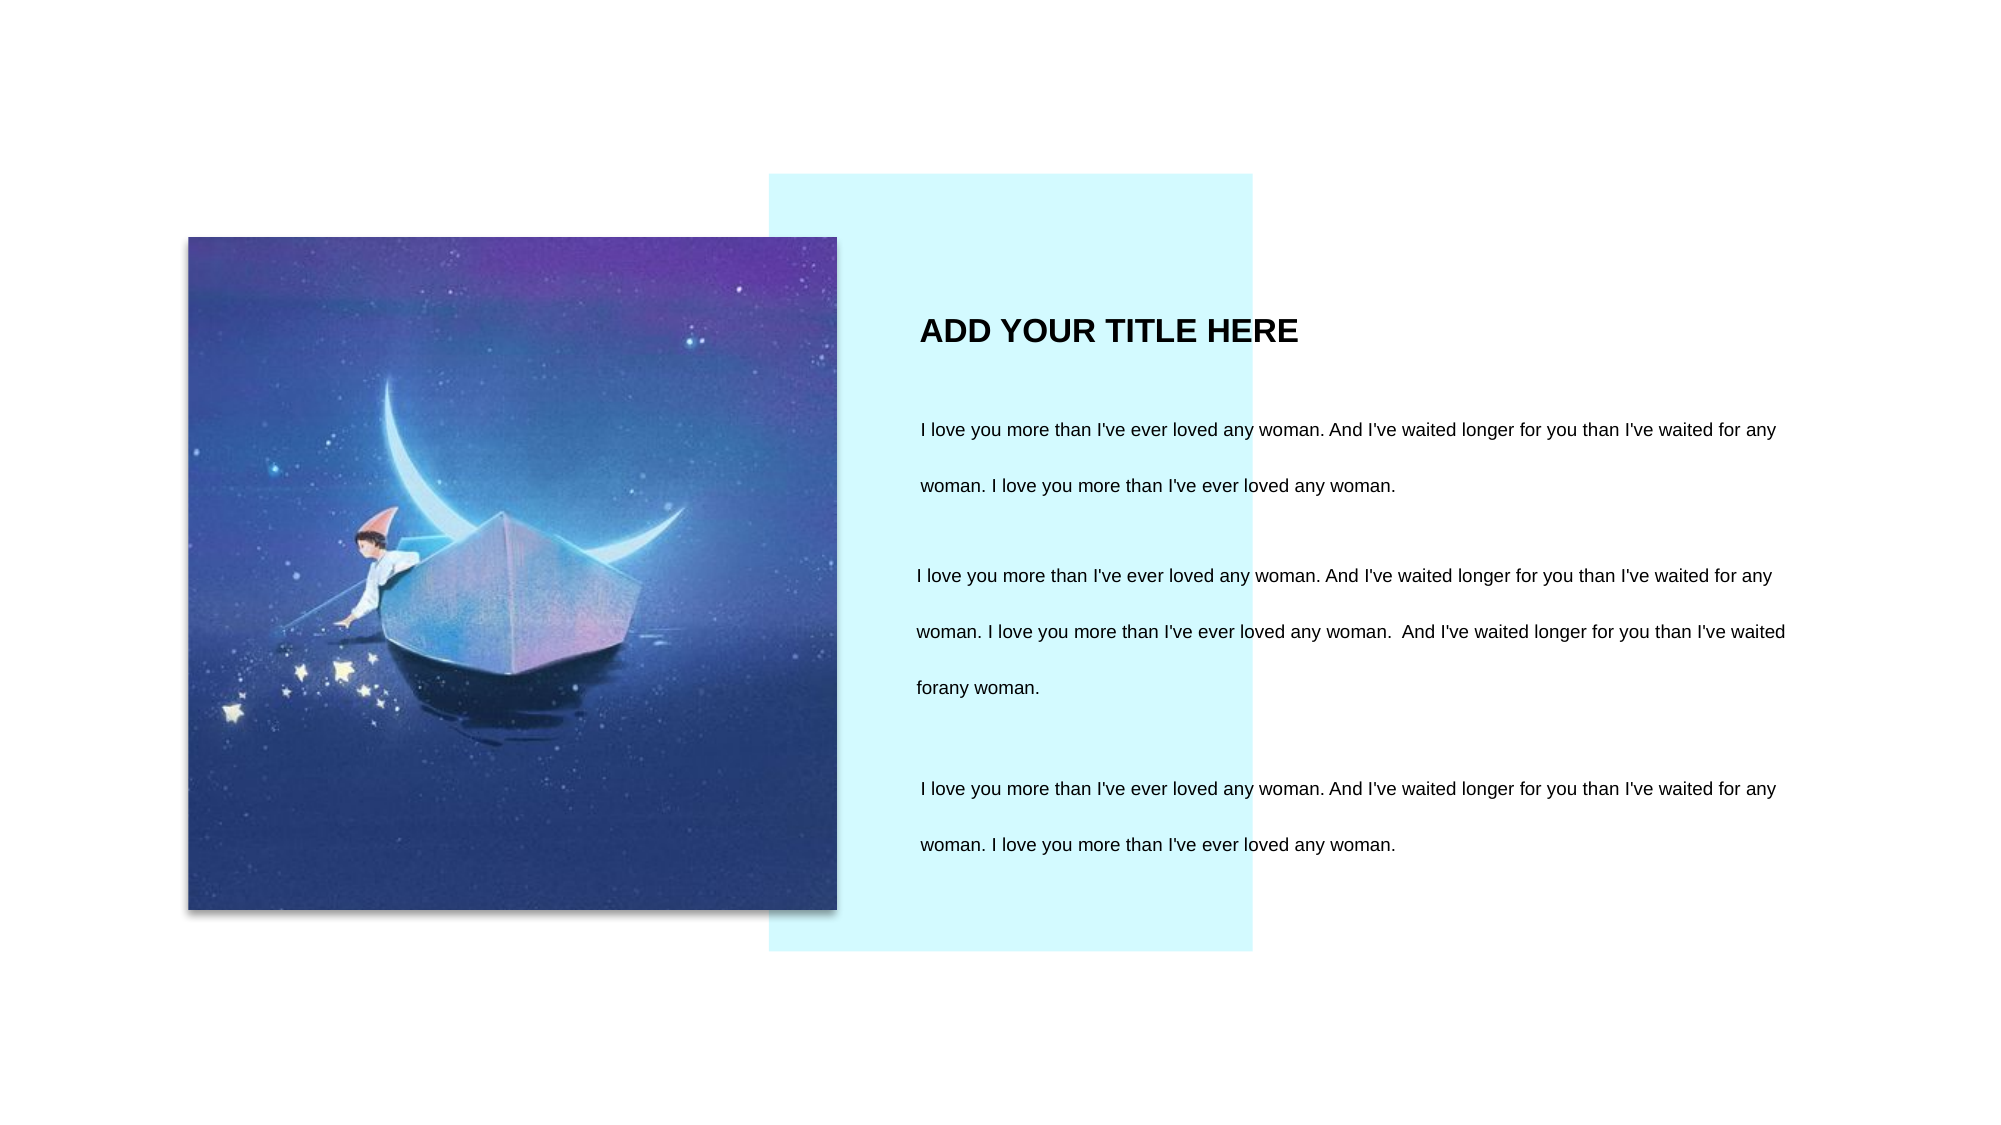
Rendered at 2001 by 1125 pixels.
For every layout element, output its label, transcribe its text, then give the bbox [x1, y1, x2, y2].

text_box ADD YOUR TITLE HERE [904, 281, 1372, 357]
picture [188, 237, 837, 910]
text_box [768, 173, 1254, 952]
text_box I love you more than I've ever loved any woman. And I've waited longer for you than I've waited for any woman. I love you more than I've ever loved any woman. [905, 376, 1847, 560]
text_box I love you more than I've ever loved any woman. And I've waited longer for you than I've waited for any woman. I love you more than I've ever loved any woman. [905, 735, 1847, 919]
text_box I love you more than I've ever loved any woman. And I've waited longer for you than I've waited for any woman. I love you more than I've ever loved any woman. And I've waited longer for you than I've waited forany woman. [901, 522, 1843, 762]
